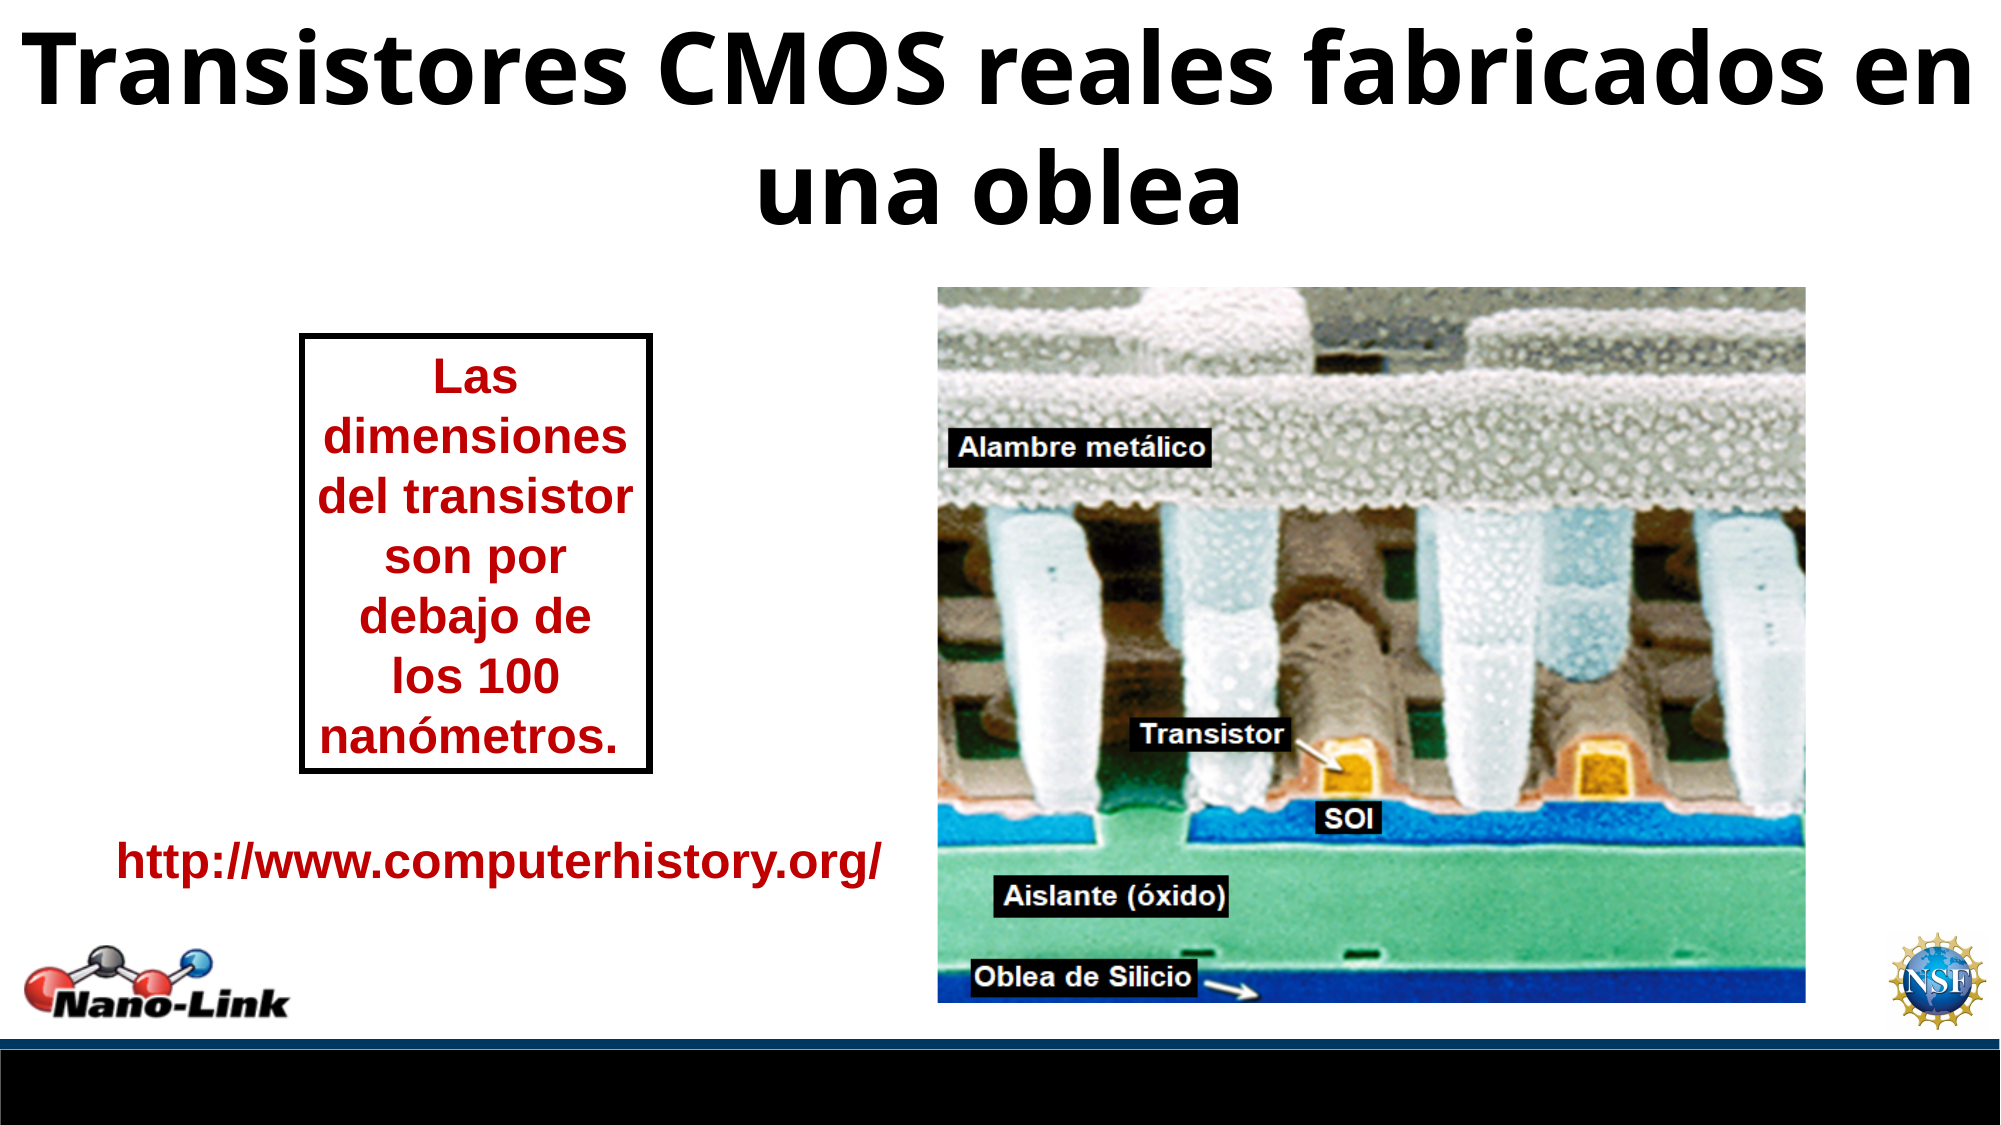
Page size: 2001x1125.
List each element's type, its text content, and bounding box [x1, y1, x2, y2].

text_box http://www.computerhistory.org/ [0, 821, 934, 896]
text_box Las dimensiones del transistor son por debajo de los 100 nanómetros. [301, 336, 650, 771]
picture [936, 286, 1807, 1004]
picture [1886, 931, 1988, 1032]
picture [16, 935, 305, 1032]
text_box Transistores CMOS reales fabricados en una oblea [0, 0, 2000, 250]
